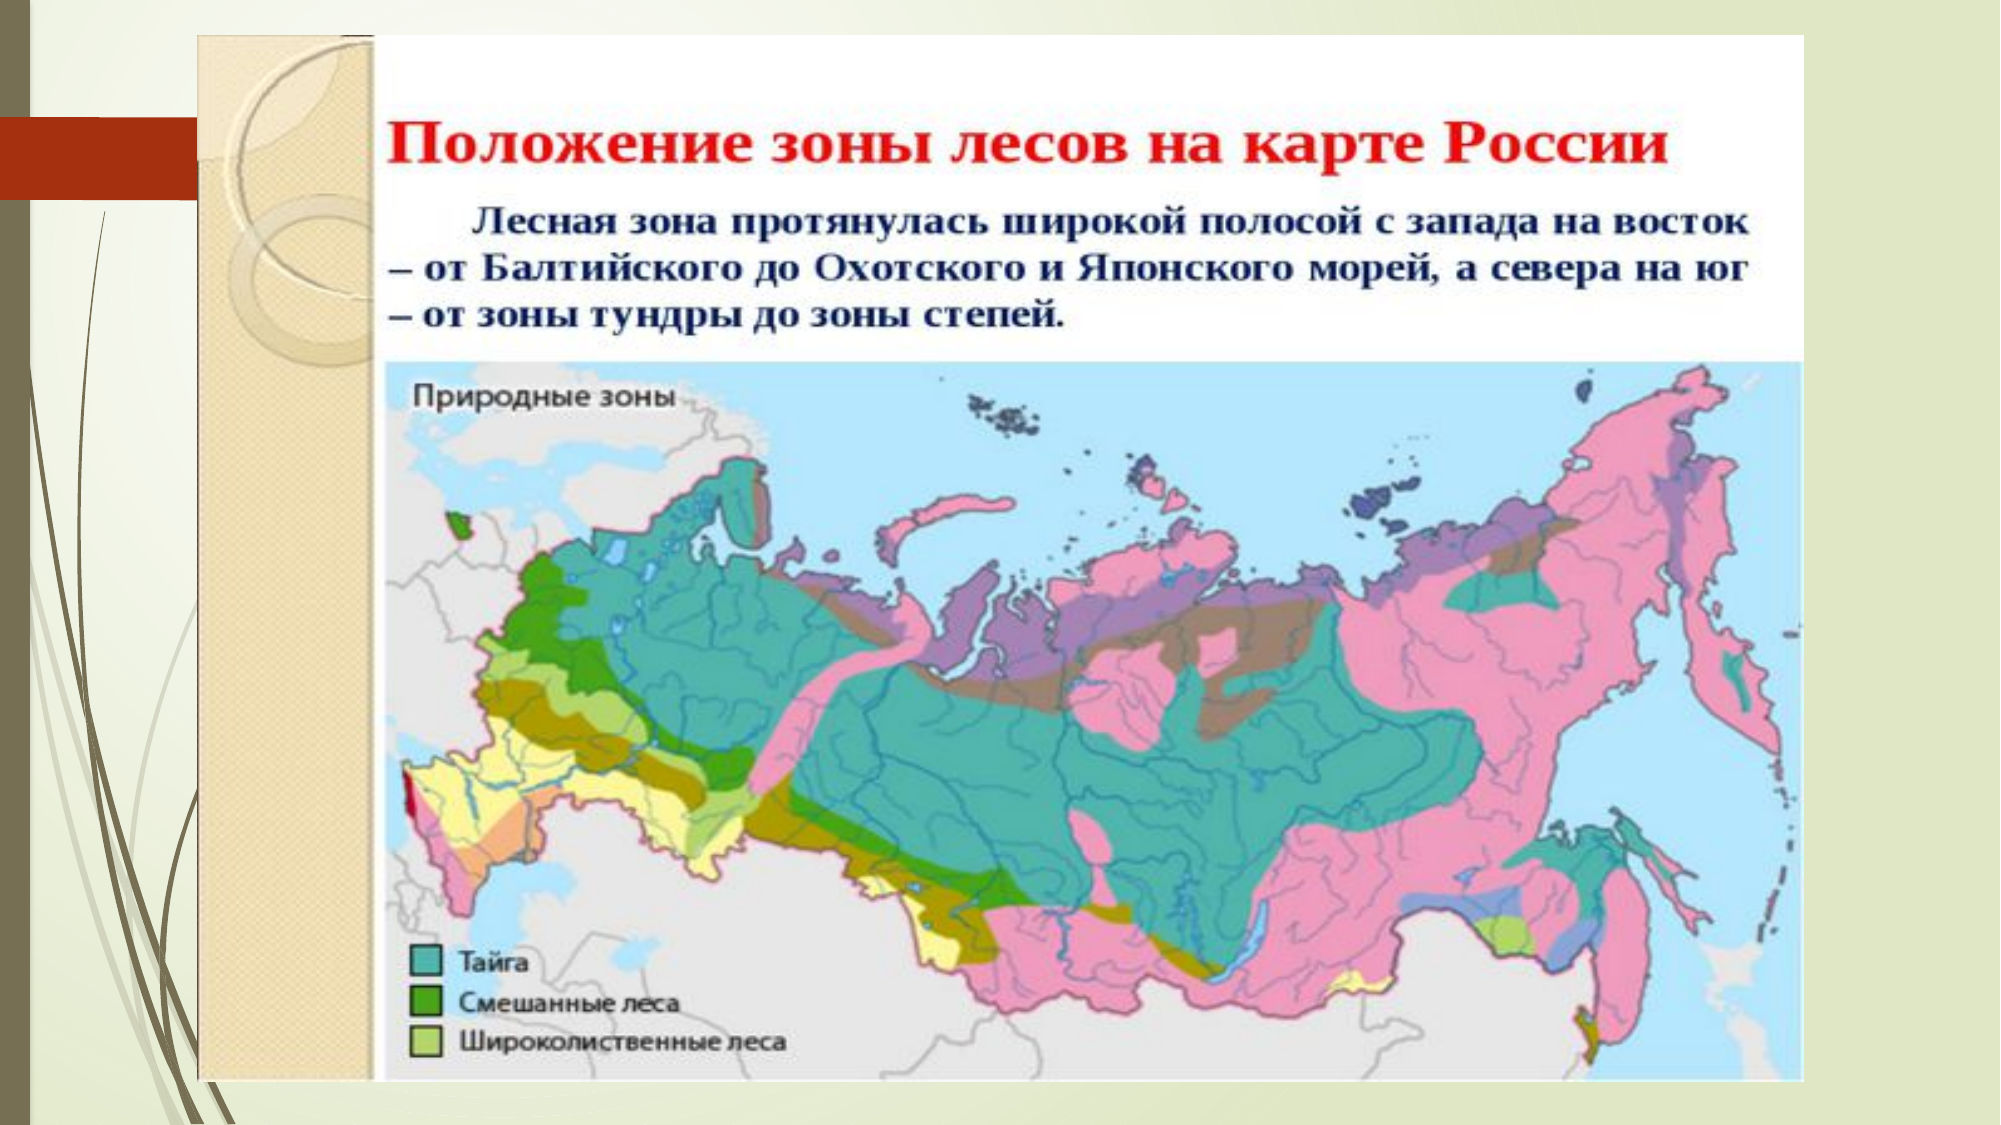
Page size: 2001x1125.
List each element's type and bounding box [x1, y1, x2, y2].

list [197, 35, 1805, 1082]
